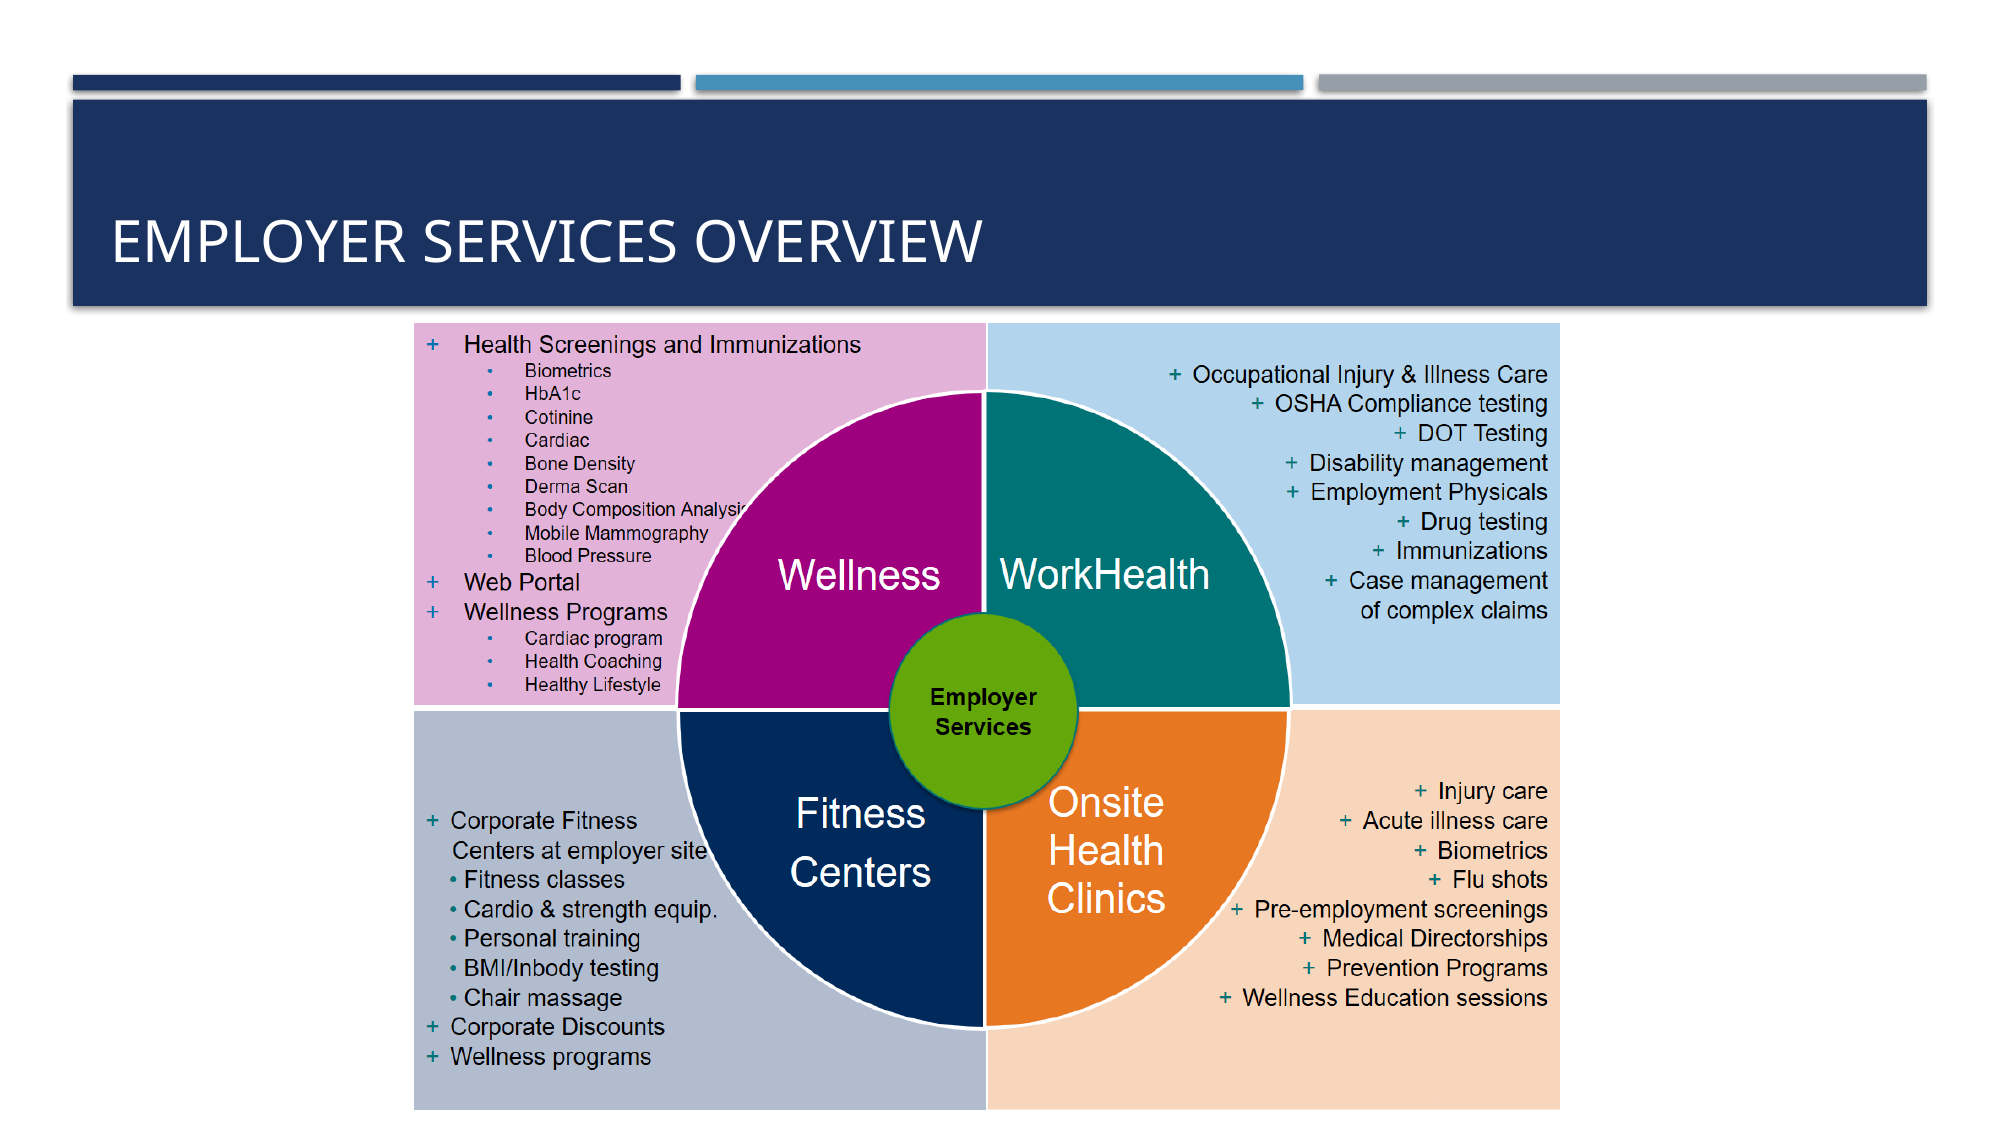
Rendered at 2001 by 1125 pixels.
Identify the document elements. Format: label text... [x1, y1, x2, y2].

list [398, 320, 1583, 1112]
title Employer services overview [95, 119, 1905, 282]
